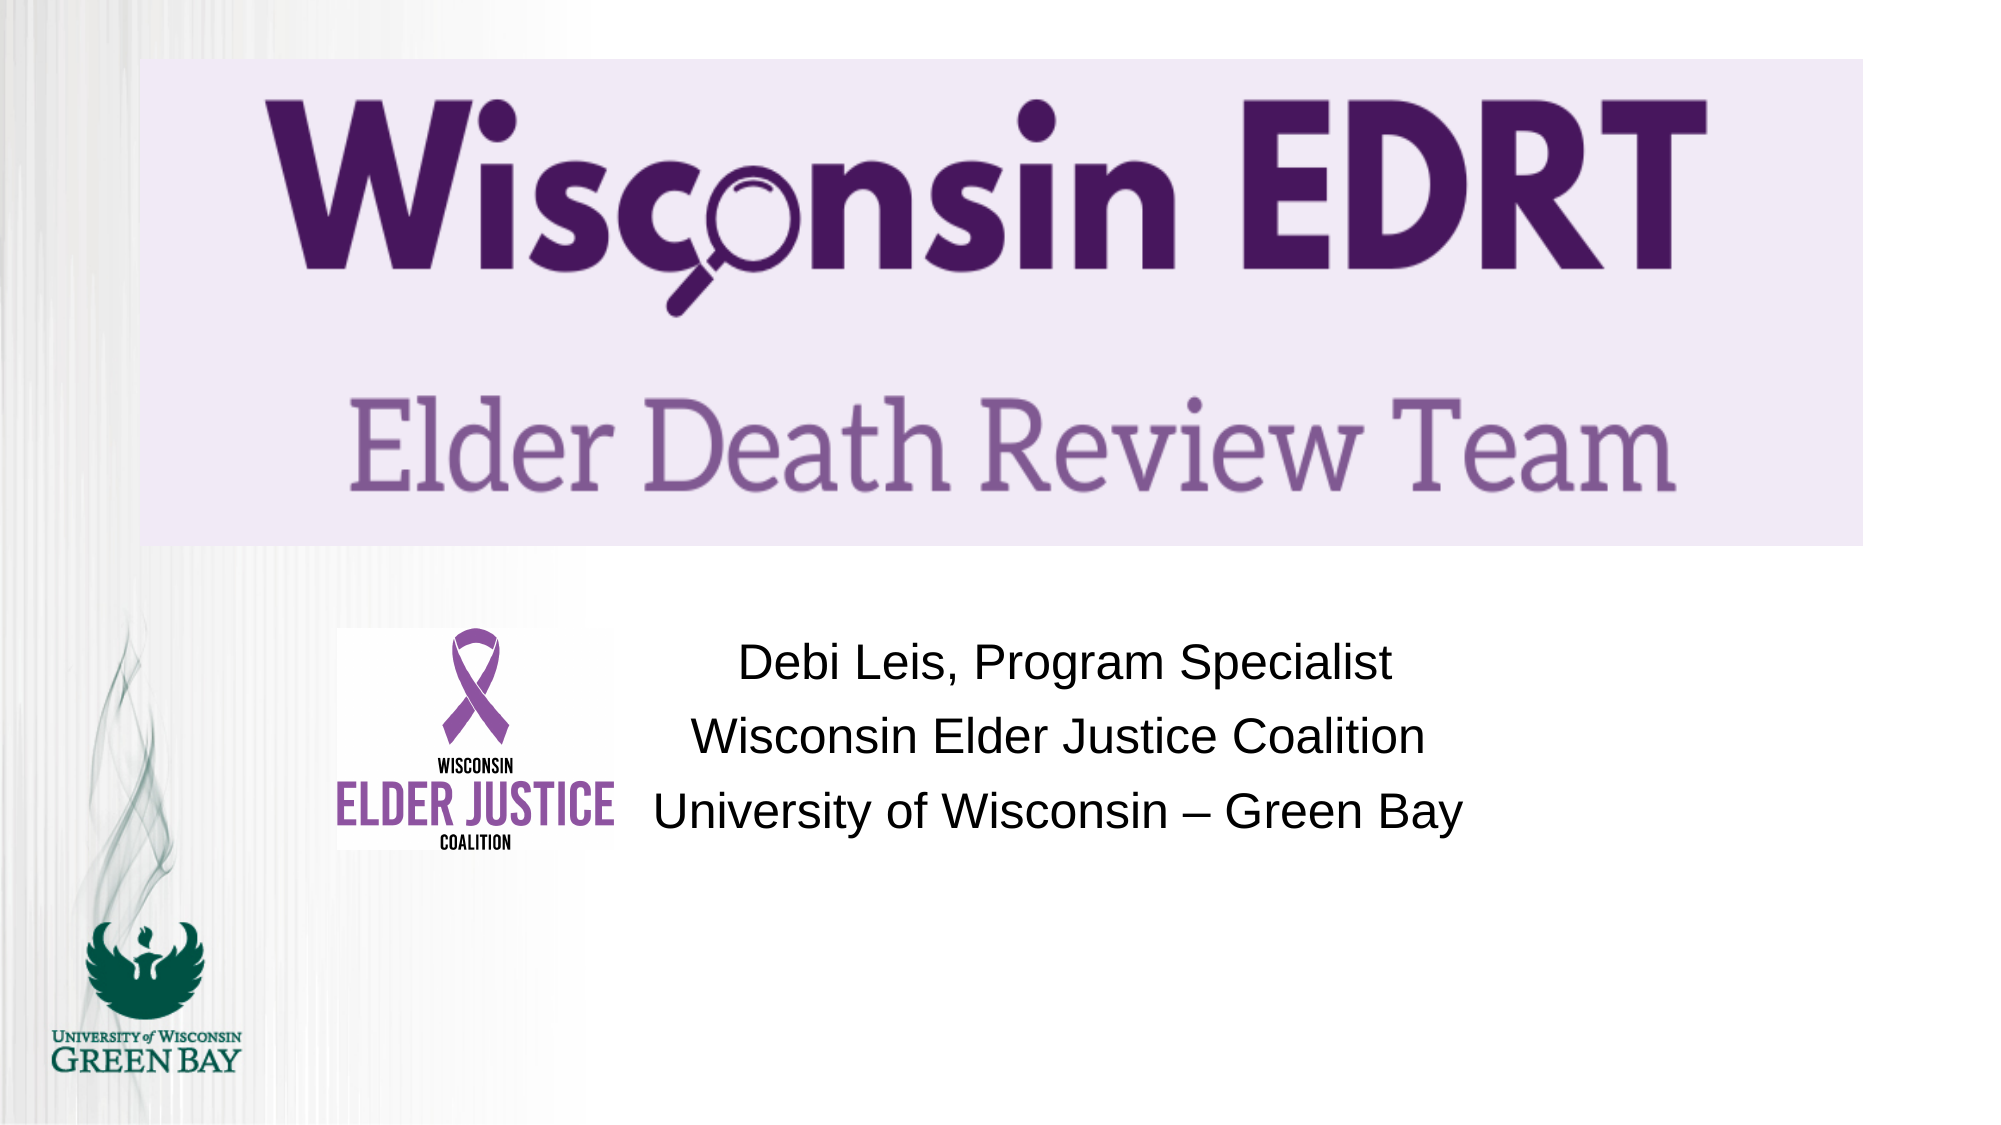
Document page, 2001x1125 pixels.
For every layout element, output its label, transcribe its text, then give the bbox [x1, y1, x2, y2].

subtitle Debi Leis, Program Specialist Wisconsin Elder Justice Coalition University of Wisconsin – Green Bay [308, 628, 1809, 900]
title [137, 59, 1863, 563]
picture [0, 0, 2001, 1125]
